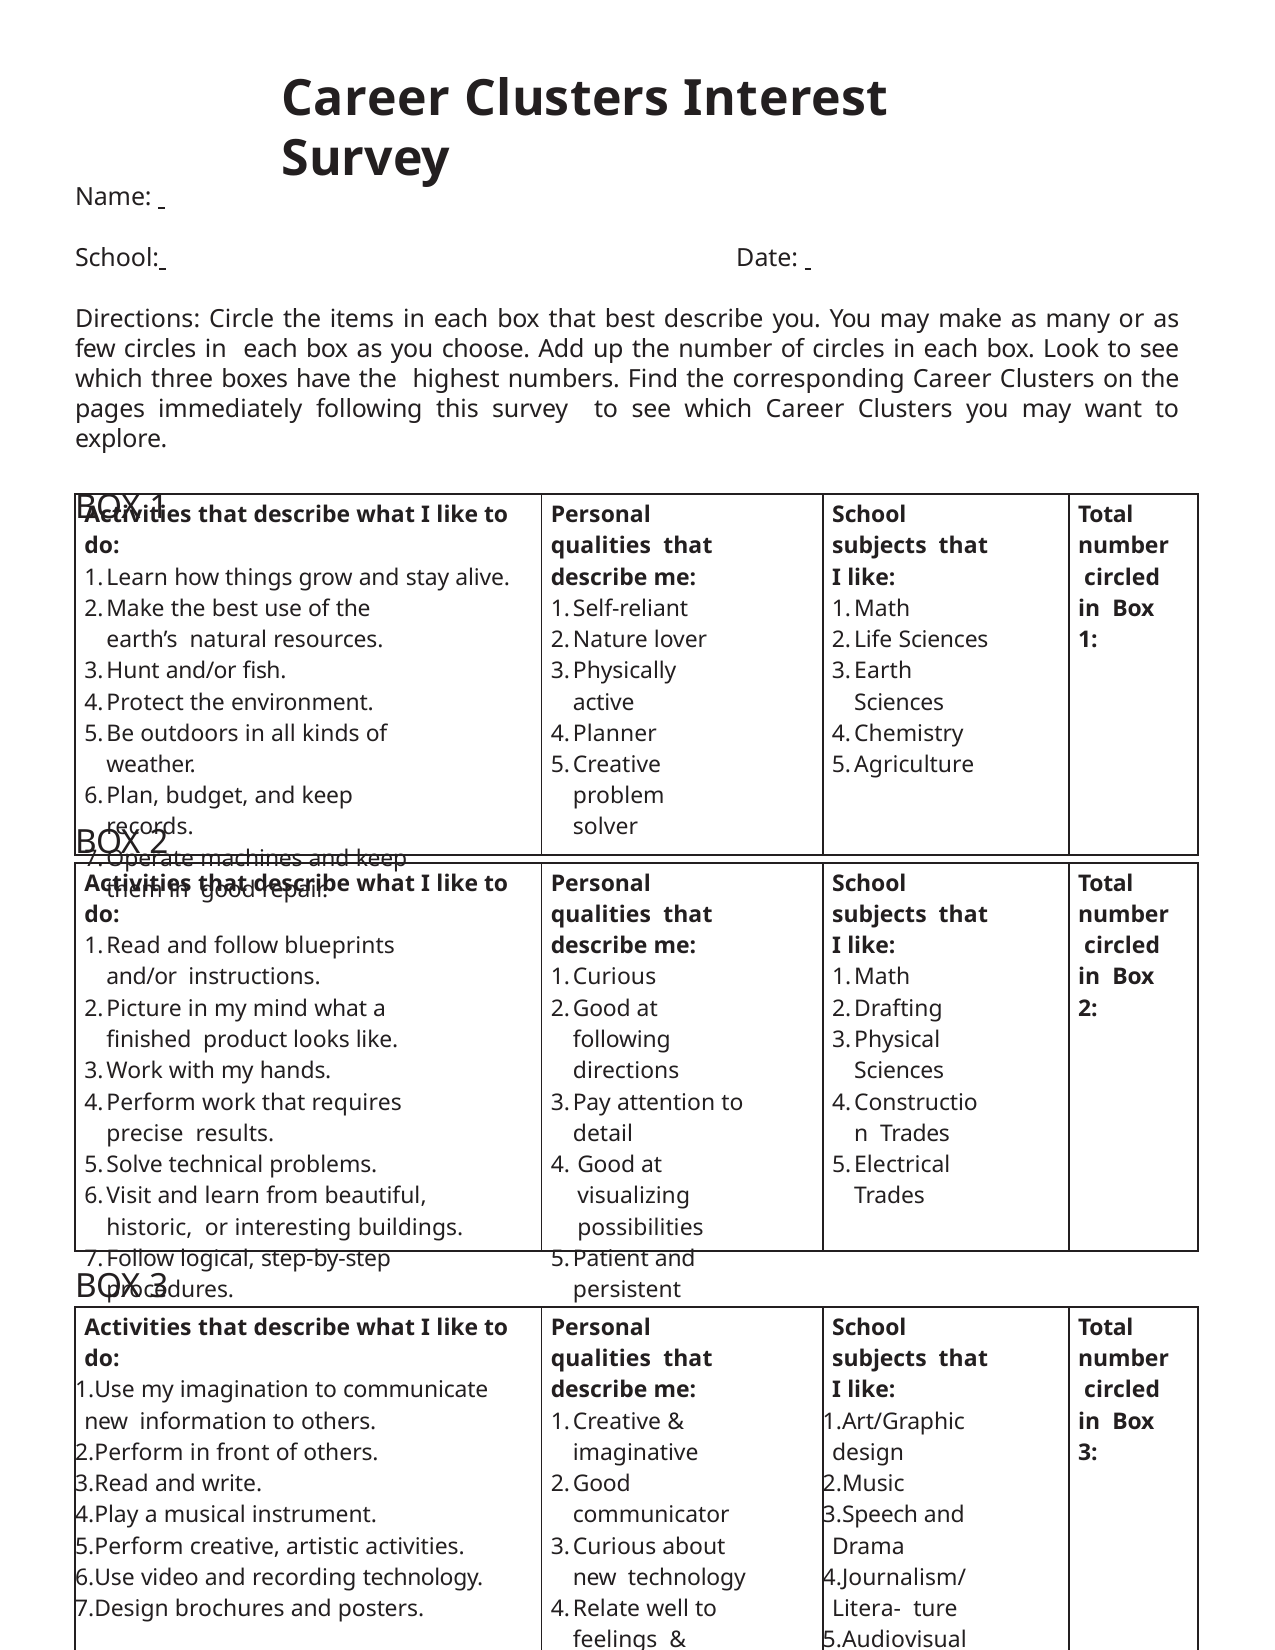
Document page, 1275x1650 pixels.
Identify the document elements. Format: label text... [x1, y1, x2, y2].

table_header School subjects that I like: Math Life Sciences Earth Sciences Chemistry Agriculture [824, 525, 1068, 854]
title Career Clusters Interest Survey [279, 63, 996, 178]
table_header Activities that describe what I like to do: Use my imagination to communicate new information to others. Perform in front of others. Read and write. Play a musical instrument. Perform creative, artistic activities. Use video and recording technology. Design brochures and posters. [76, 1308, 541, 1650]
table_header Activities that describe what I like to do: Learn how things grow and stay alive. Make the best use of the earth’s natural resources. Hunt and/or fish. Protect the environment. Be outdoors in all kinds of weather. Plan, budget, and keep records. Operate machines and keep them in good repair. [76, 525, 541, 854]
table_header Total number circled in Box 2: [1070, 864, 1197, 1250]
table_header Personal qualities that describe me: Curious Good at following directions Pay attention to detail Good at visualizing possibilities Patient and persistent [542, 864, 822, 1250]
table_header School subjects that I like: Art/Graphic design Music Speech and Drama Journalism/Litera- ture Audiovisual Technologies [824, 1308, 1068, 1650]
table_header School subjects that I like: Math Drafting Physical Sciences Construction Trades Electrical Trades [824, 864, 1068, 1250]
text_box BOX 3 [72, 1262, 172, 1305]
table_header Personal qualities that describe me: Self-reliant Nature lover Physically active Planner Creative problem solver [542, 525, 822, 854]
text_box Name: School: Date: Directions: Circle the items in each box that best describe you. You may make as many or as few circles in each box as you choose. Add up the number of circles in each box. Look to see which three boxes have the highest numbers. Find the corresponding Career Clusters on the pages immediately following this survey to see which Career Clusters you may want to explore. BOX 1 [72, 178, 1181, 525]
text_box BOX 2 [72, 818, 172, 861]
table_header Total number circled in Box 1: [1070, 495, 1197, 854]
table_header Activities that describe what I like to do: Read and follow blueprints and/or instructions. Picture in my mind what a finished product looks like. Work with my hands. Perform work that requires precise results. Solve technical problems. Visit and learn from beautiful, historic, or interesting buildings. Follow logical, step-by-step procedures. [76, 864, 541, 1250]
table_header Total number circled in Box 3: [1070, 1308, 1197, 1650]
table_header Personal qualities that describe me: Creative & imaginative Good communicator Curious about new technology Relate well to feelings & thoughts of others Determined/tenacious [542, 1308, 822, 1650]
